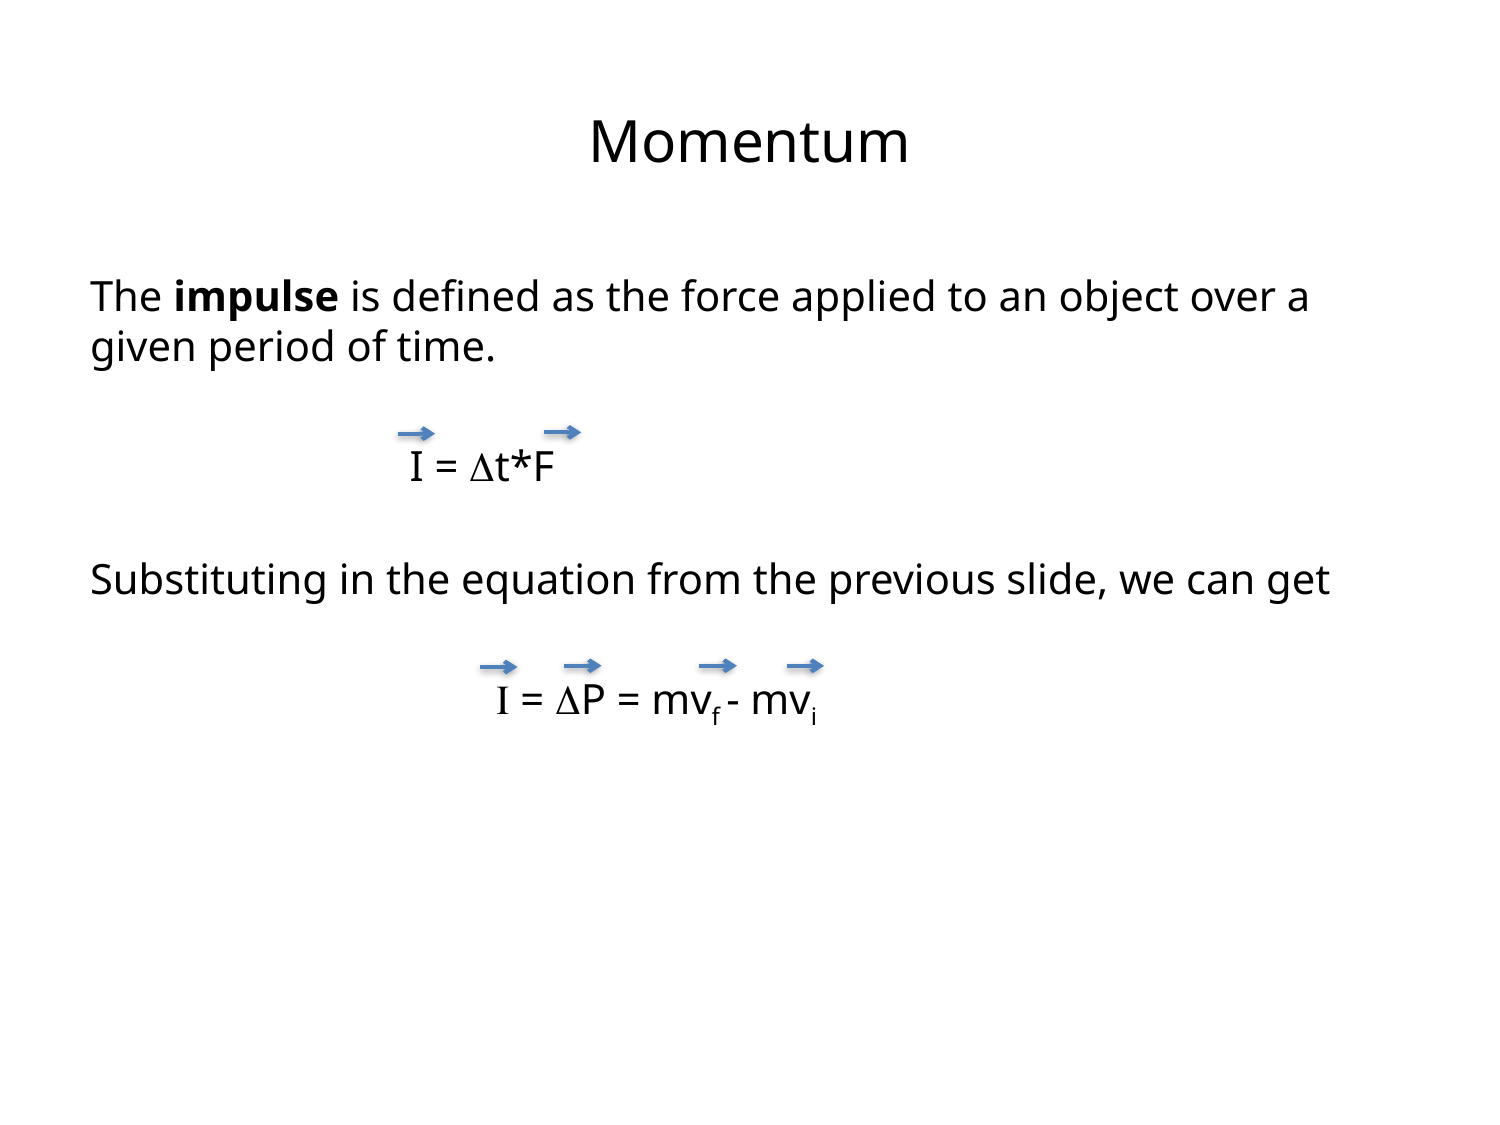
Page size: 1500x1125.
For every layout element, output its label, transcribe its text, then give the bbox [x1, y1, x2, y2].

text_box I = DP = mvf - mvi [481, 665, 832, 738]
list The impulse is defined as the force applied to an object over a given period of time. Substituting in the equation from the previous slide, we can get [75, 262, 1425, 1005]
text_box I = Dt*F [394, 432, 570, 498]
title Momentum [75, 45, 1425, 233]
